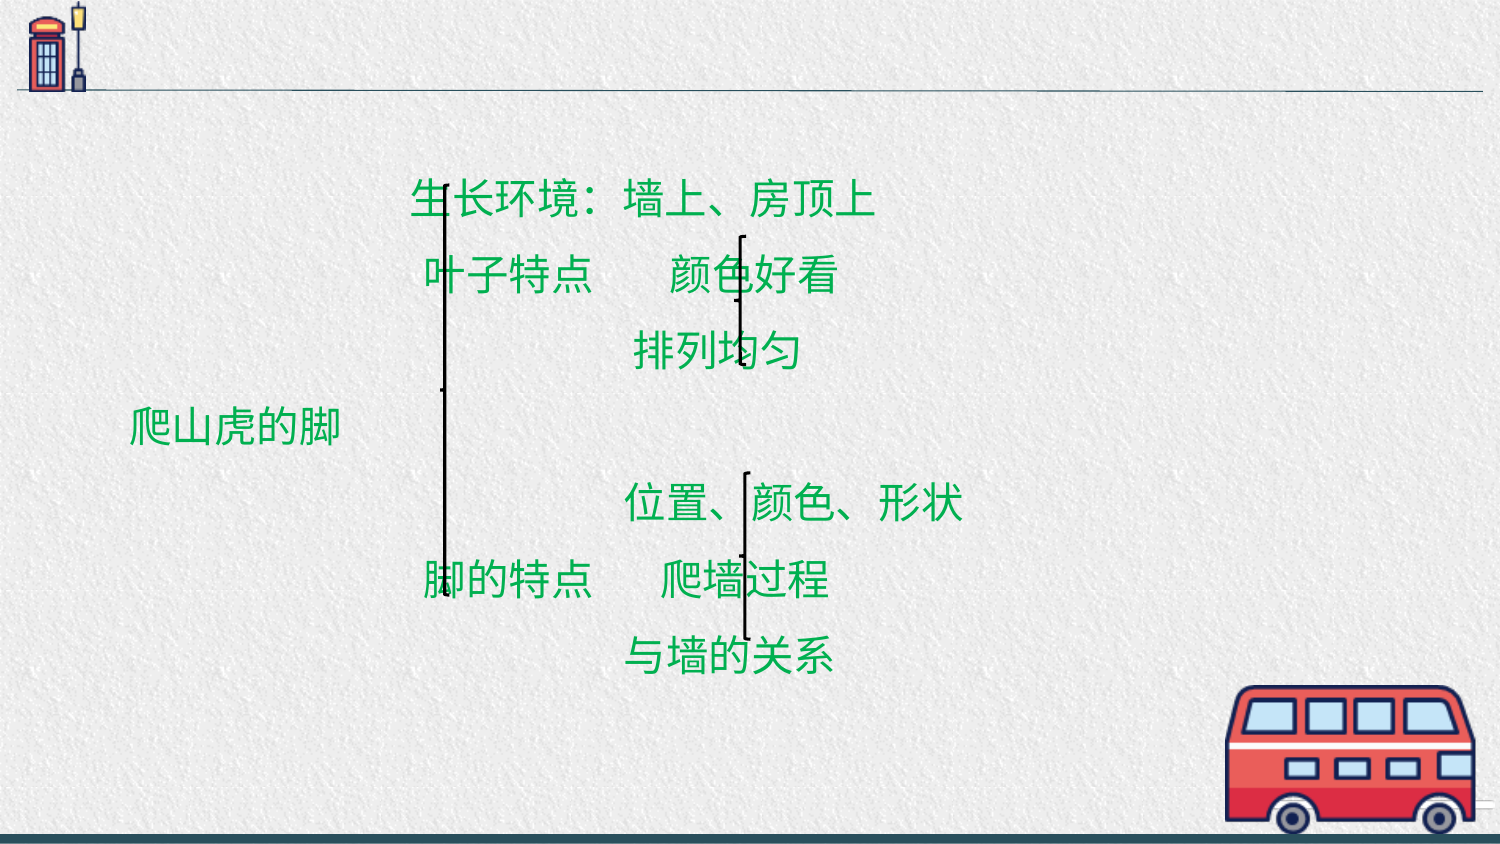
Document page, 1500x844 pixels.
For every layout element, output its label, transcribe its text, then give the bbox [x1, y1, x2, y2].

picture [0, 0, 1500, 834]
list 生长环境：墙上、房顶上 叶子特点 颜色好看 排列均匀 爬山虎的脚 位置、颜色、形状 脚的特点 爬墙过程 与墙的关系 [117, 156, 1403, 688]
text_box [734, 234, 747, 367]
text_box [440, 183, 450, 597]
text_box [739, 471, 751, 641]
